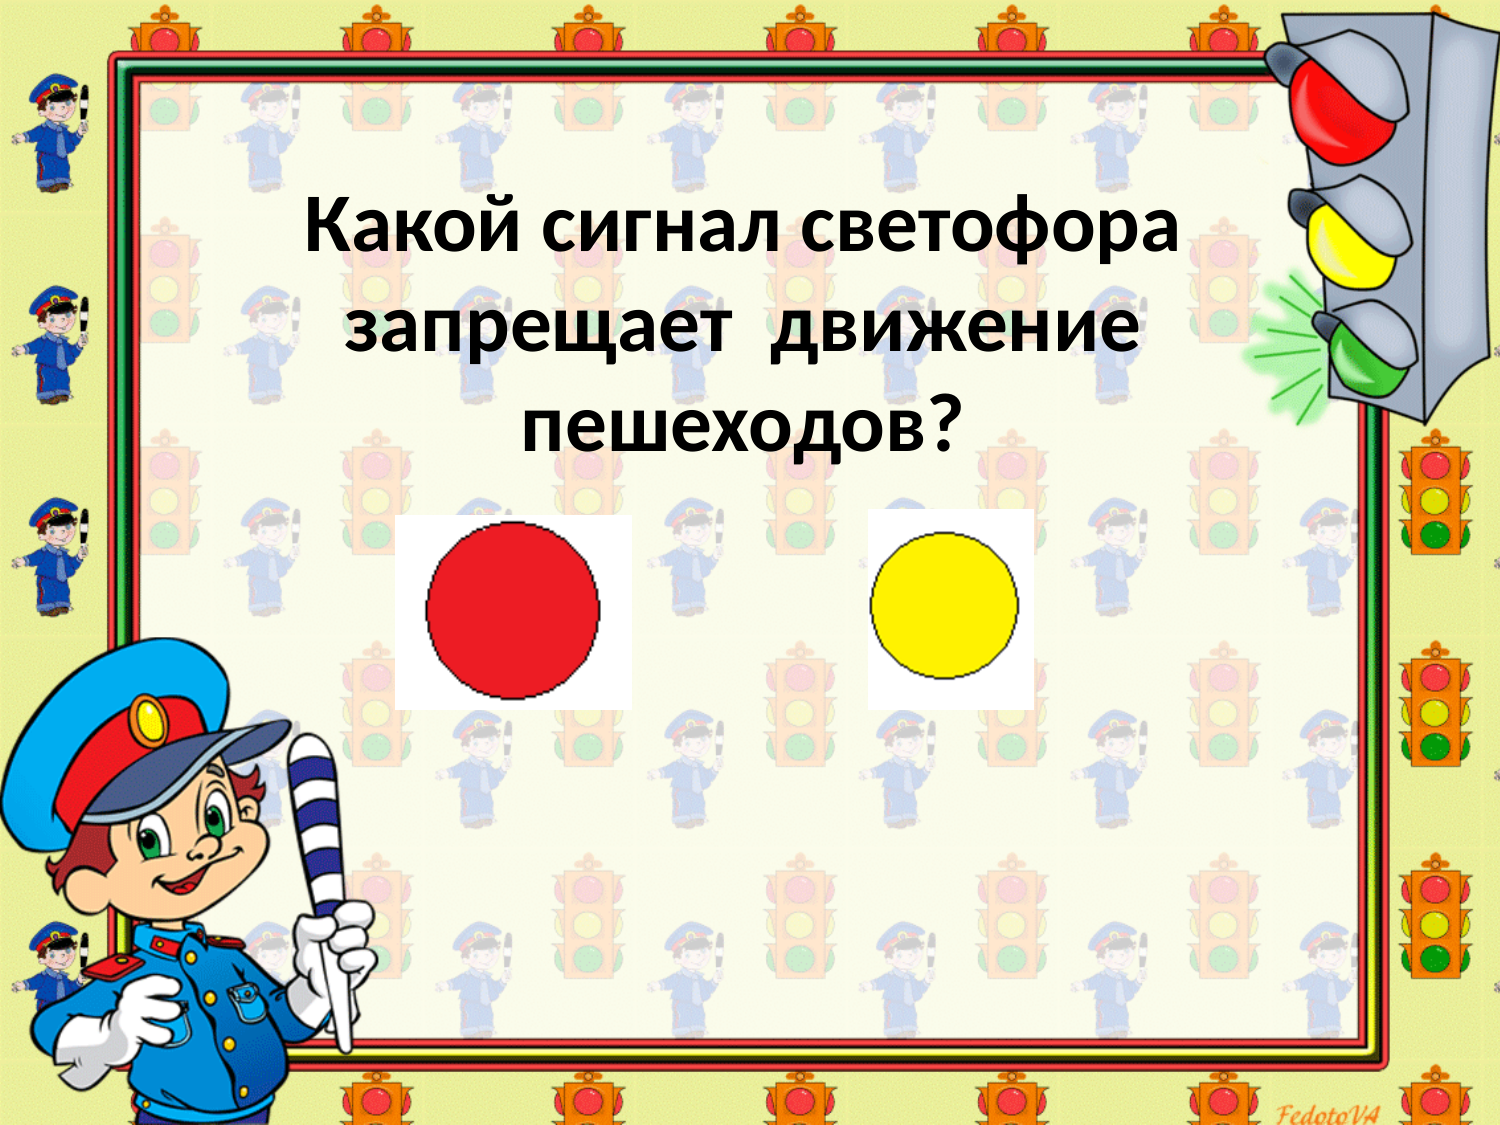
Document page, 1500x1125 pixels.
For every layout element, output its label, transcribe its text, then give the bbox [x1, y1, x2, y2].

title [1269, 349, 1388, 591]
subtitle Какой сигнал светофора запрещает движение пешеходов? [218, 160, 1269, 941]
title [112, 349, 218, 591]
picture [0, 0, 1500, 1125]
